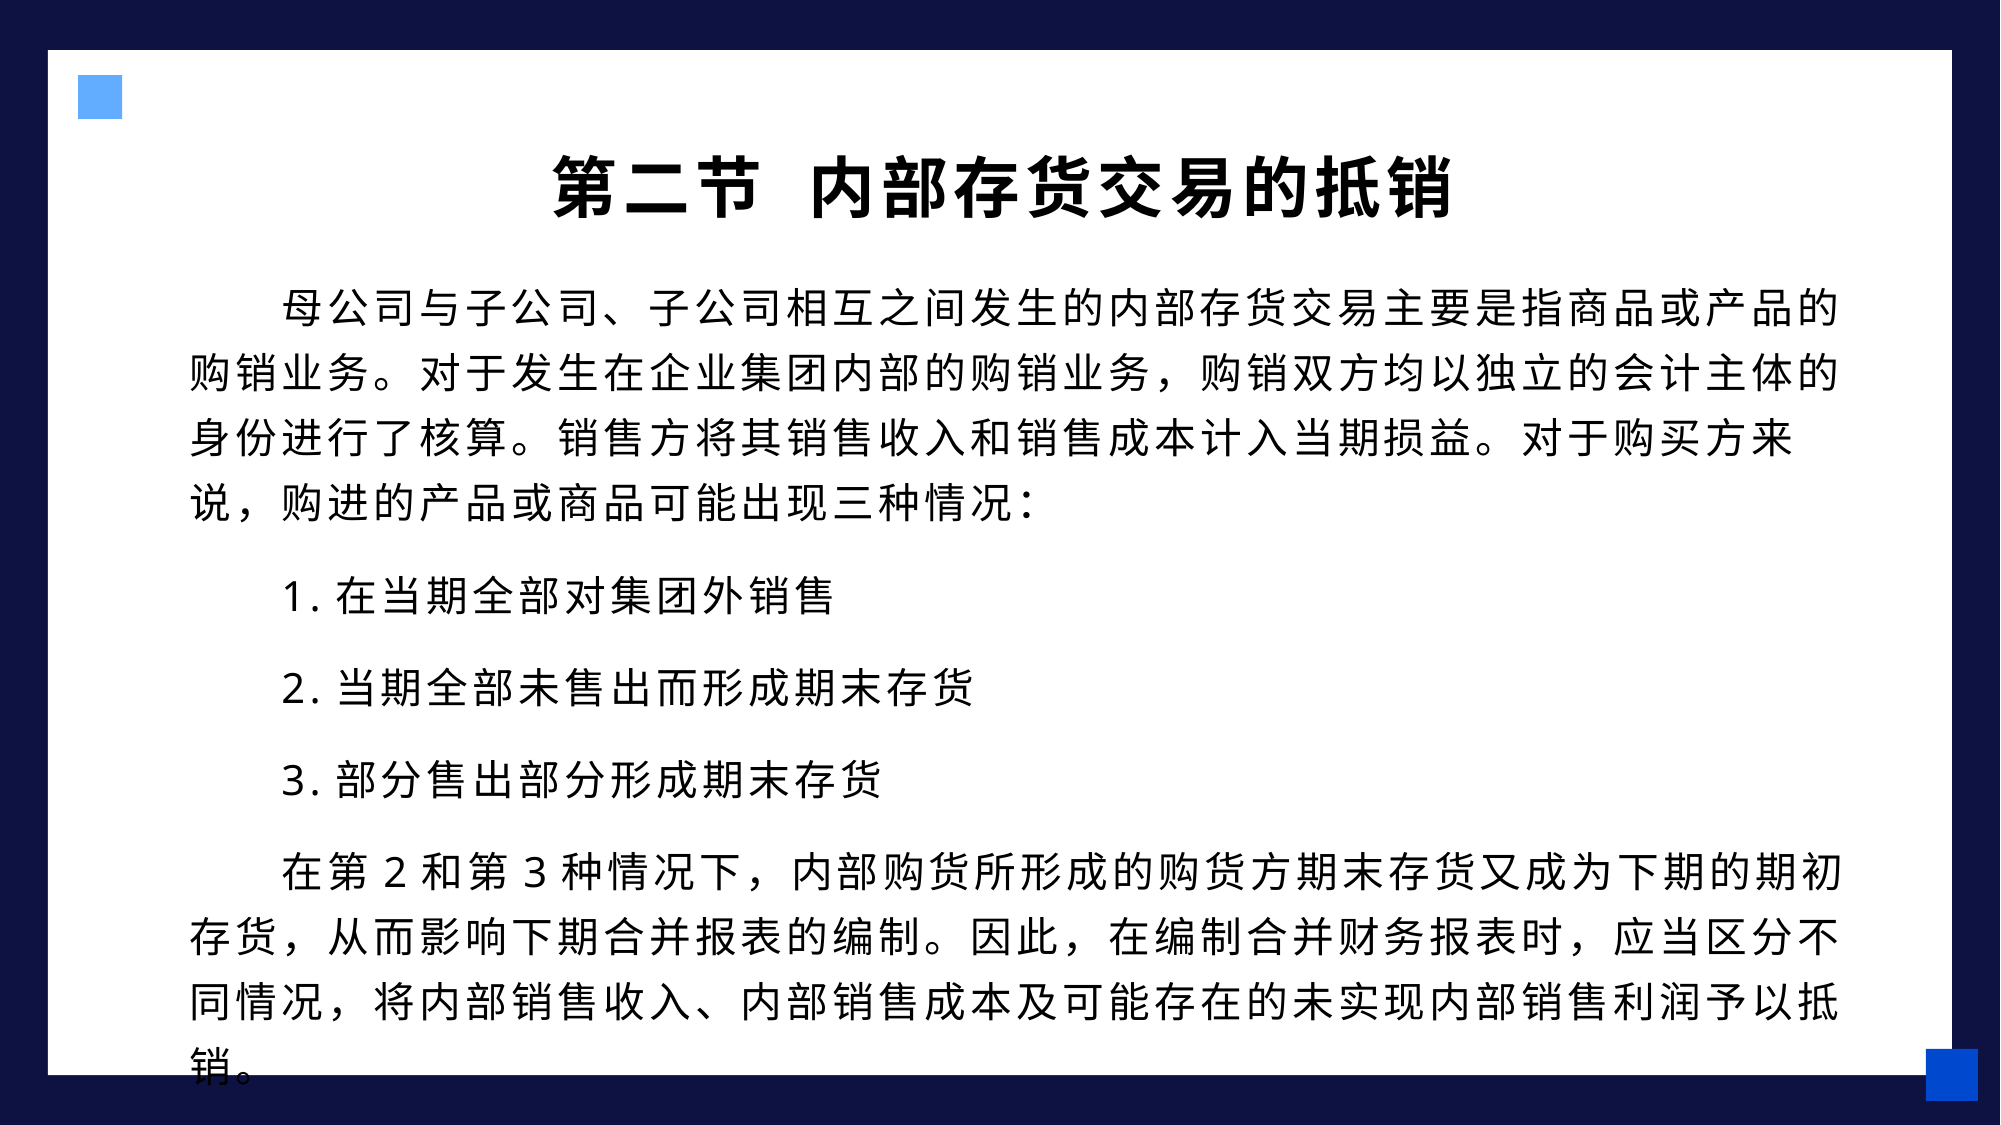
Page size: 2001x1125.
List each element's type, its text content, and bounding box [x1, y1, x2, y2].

text_box 第二节 内部存货交易的抵销 [376, 75, 1625, 200]
list 母公司与子公司、子公司相互之间发生的内部存货交易主要是指商品或产品的购销业务。对于发生在企业集团内部的购销业务，购销双方均以独立的会计主体的身份进行了核算。销售方将其销售收入和销售成本计入当期损益。对于购买方来说，购进的产品或商品可能出现三种情况： 1.在当期全部对集团外销售 2.当期全部未售出而形成期末存货 3.部分售出部分形成期末存货 在第2和第3种情况下，内部购货所形成的购货方期末存货又成为下期的期初存货，从而影响下期合并报表的编制。因此，在编制合并财务报表时，应当区分不同情况，将内部销售收入、内部销售成本及可能存在的未实现内部销售利润予以抵销。 [173, 267, 1898, 833]
